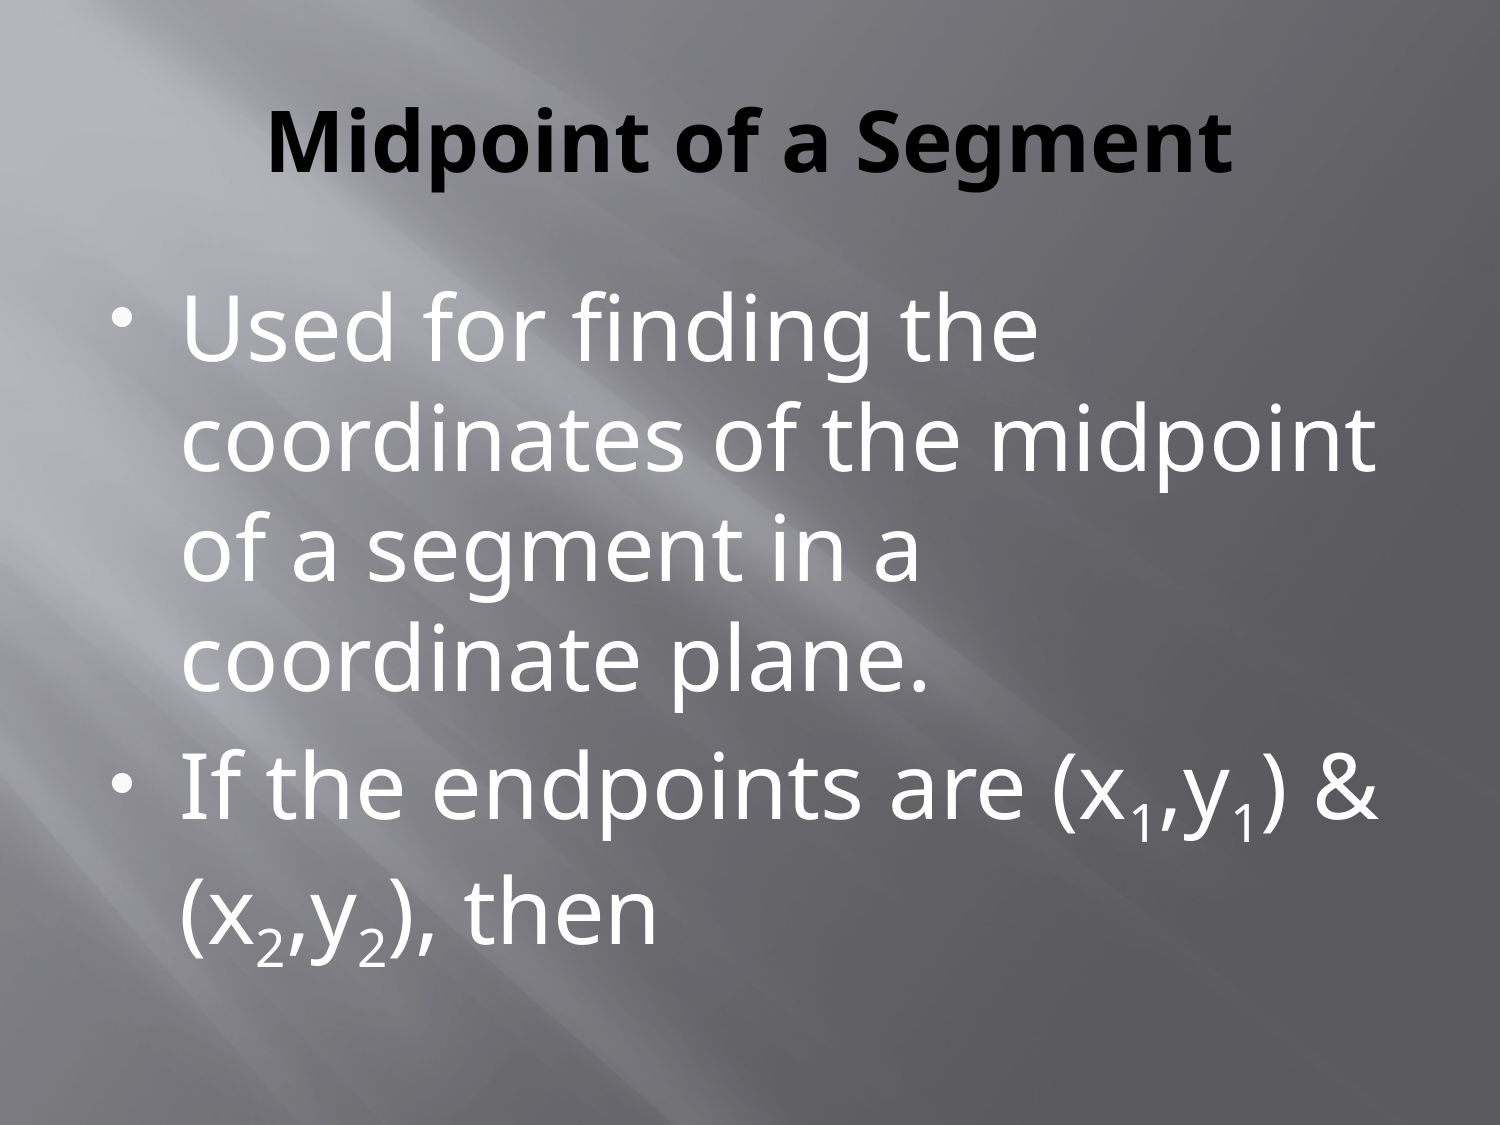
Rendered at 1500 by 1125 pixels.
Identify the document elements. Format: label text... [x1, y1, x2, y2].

list Used for finding the coordinates of the midpoint of a segment in a coordinate plane. If the endpoints are (x1,y1) & (x2,y2), then [75, 262, 1425, 1035]
title Midpoint of a Segment [75, 45, 1425, 233]
